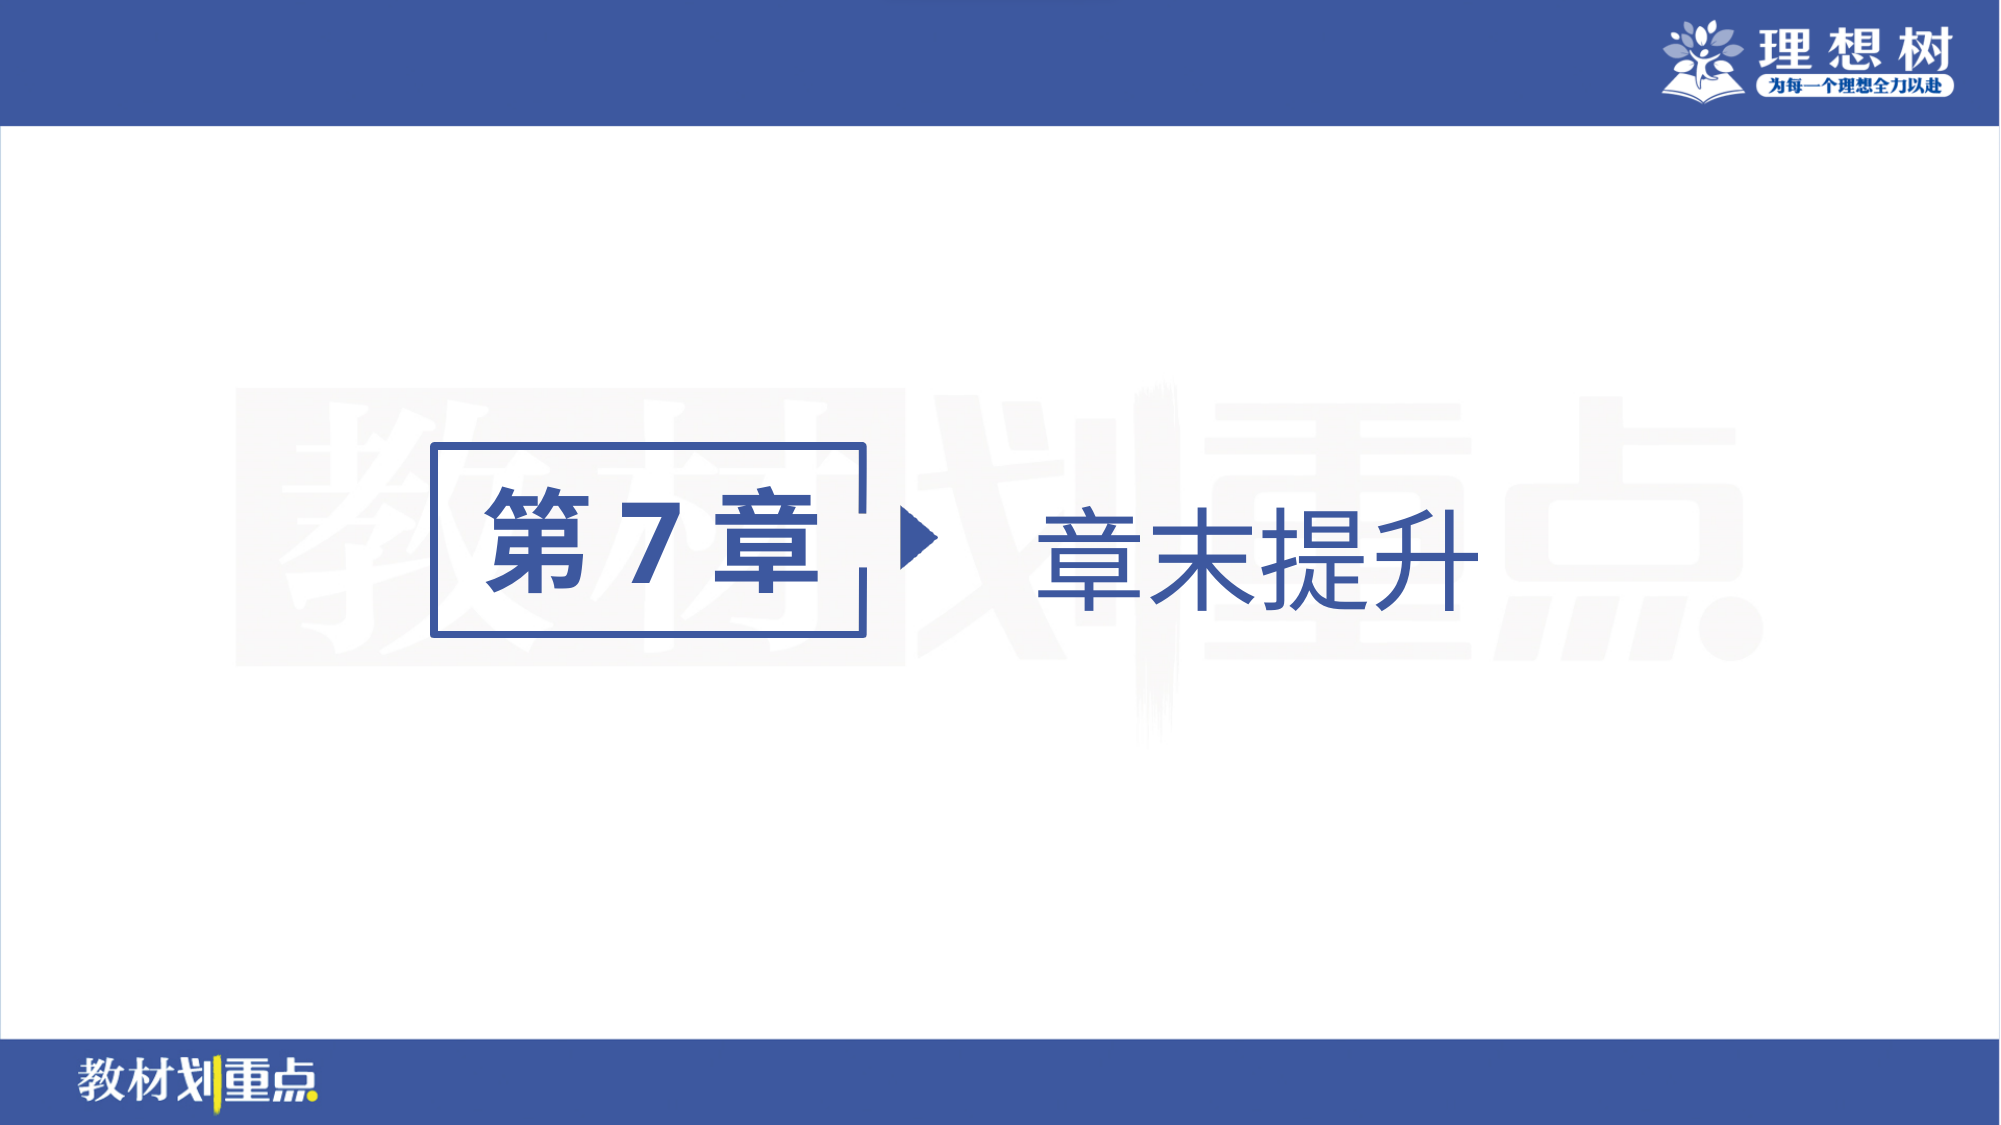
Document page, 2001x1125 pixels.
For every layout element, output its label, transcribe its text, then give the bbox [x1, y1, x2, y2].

text_box 章末提升 [1033, 424, 2000, 635]
picture [0, 0, 2000, 1125]
